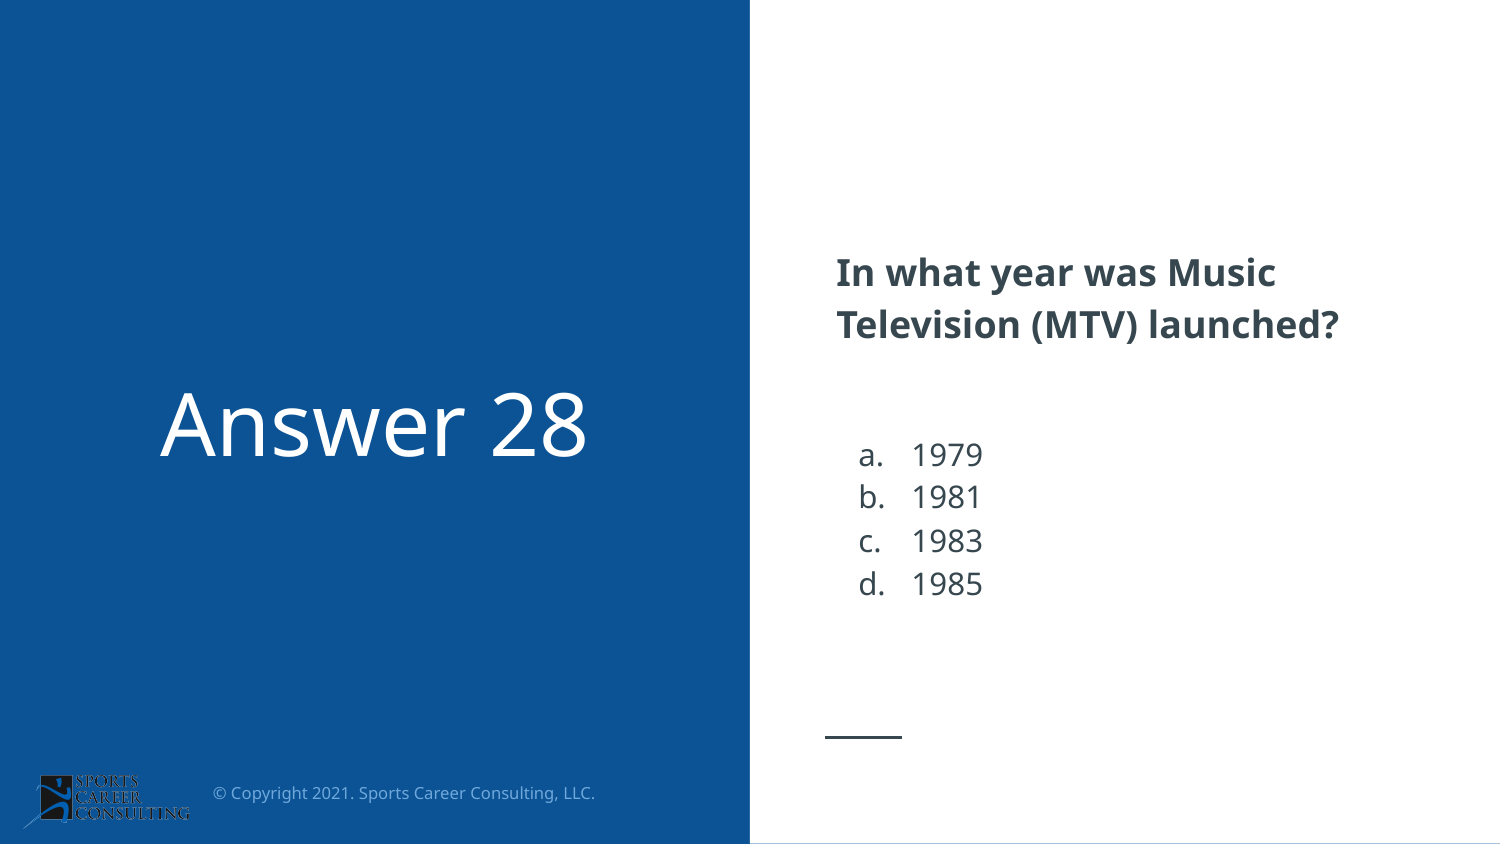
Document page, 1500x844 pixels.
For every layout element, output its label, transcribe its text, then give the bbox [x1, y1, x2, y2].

list In what year was Music Television (MTV) launched? 1979 1981 1983 1985 [821, 118, 1486, 725]
title Answer 28 [43, 298, 708, 546]
text_box © Copyright 2021. Sports Career Consulting, LLC. [197, 767, 750, 838]
picture [22, 774, 190, 829]
